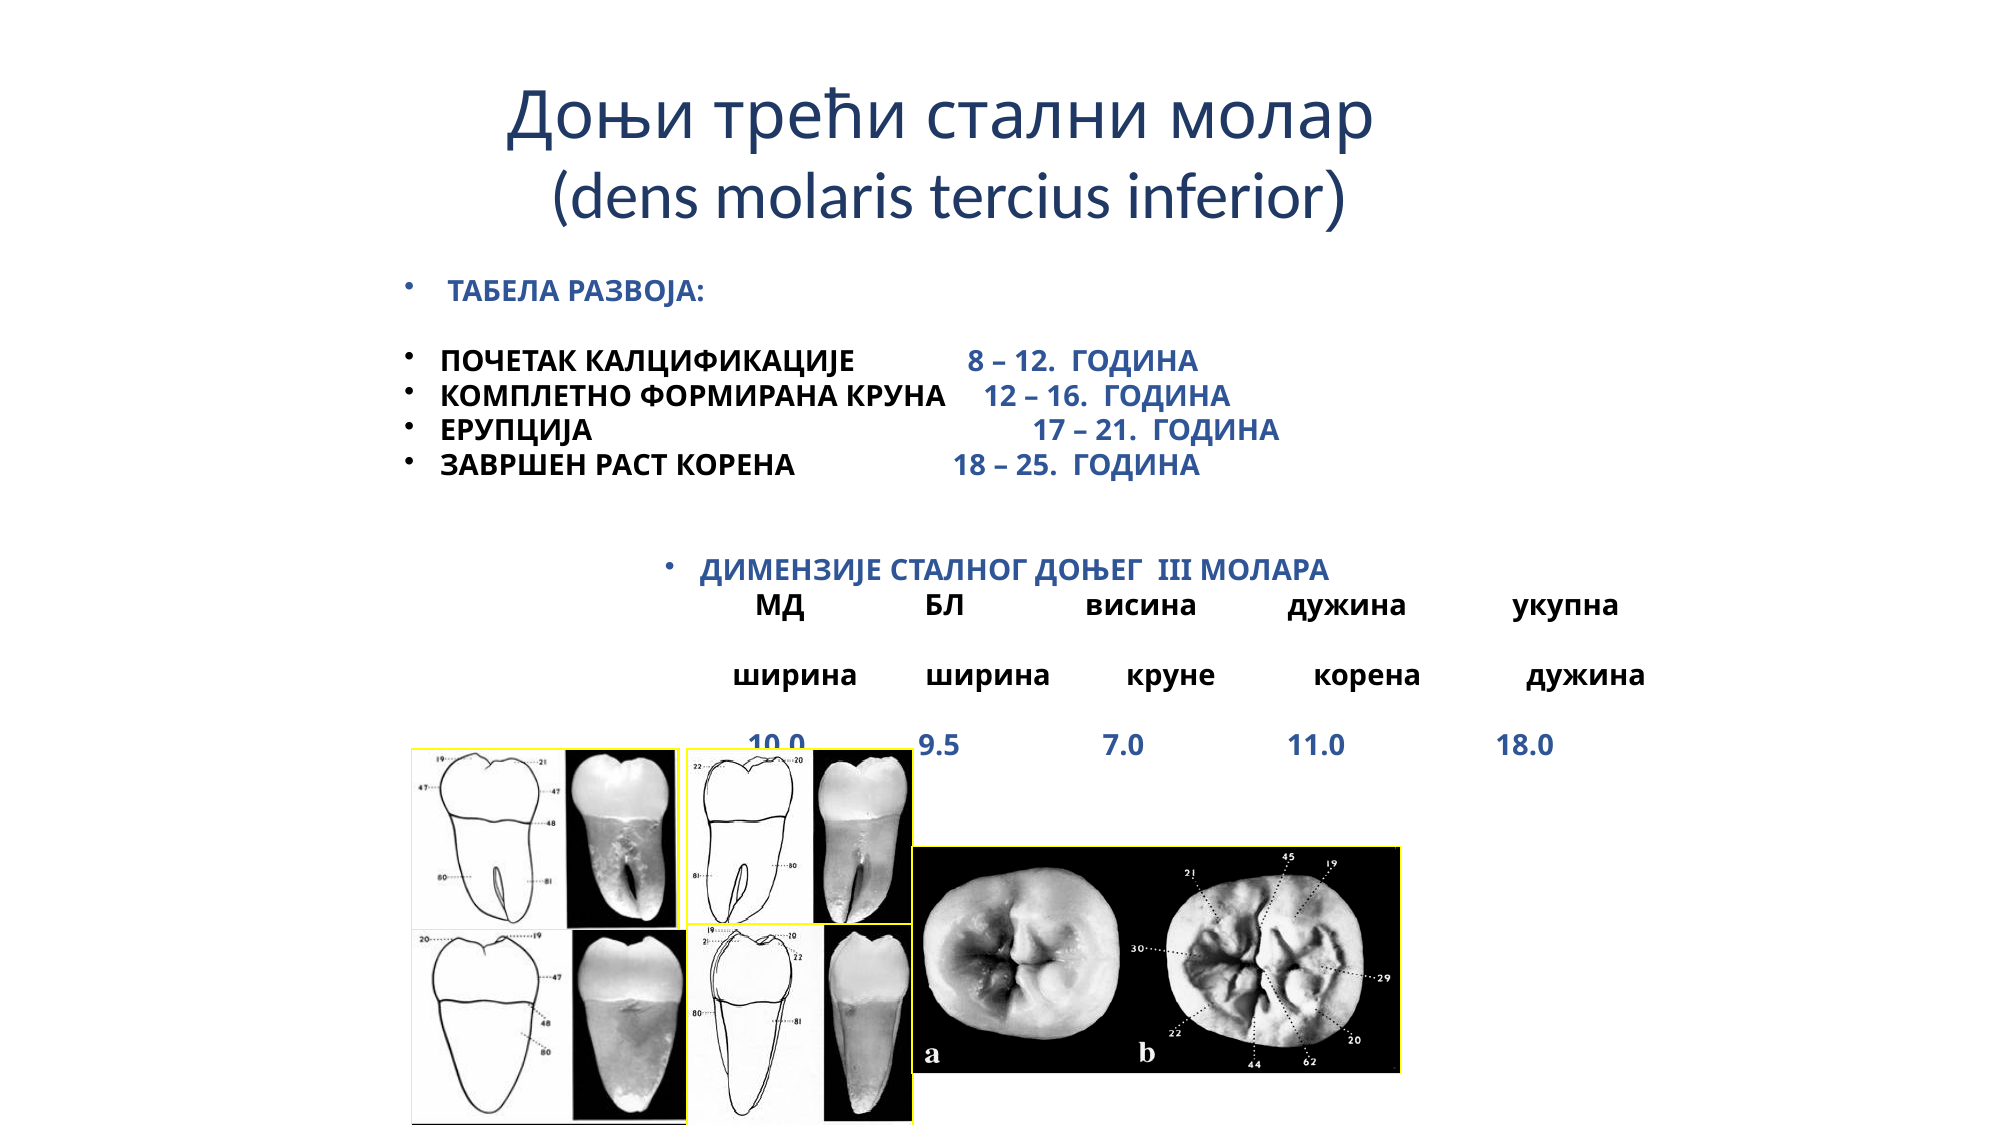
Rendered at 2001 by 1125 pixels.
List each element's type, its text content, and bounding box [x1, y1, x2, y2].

picture [412, 749, 1400, 1125]
text_box Доњи трећи стални молар (dens molaris tercius inferior) [493, 64, 1406, 240]
text_box ТАБЕЛА РАЗВОЈА: ПОЧЕТАК КАЛЦИФИКАЦИЈЕ 8 – 12. ГОДИНА КОМПЛЕТНО ФОРМИРАНА КРУНА 12 – 16. ГОДИНА ЕРУПЦИЈА 17 – 21. ГОДИНА ЗАВРШЕН РАСТ КОРEНА 18 – 25. ГОДИНА ДИМЕНЗИЈЕ СТАЛНОГ ДОЊЕГ III МОЛАРА МД БЛ висина дужина укупна ширина ширина круне корена дужина 10.0 9.5 7.0 11.0 18.0 [350, 264, 1663, 844]
